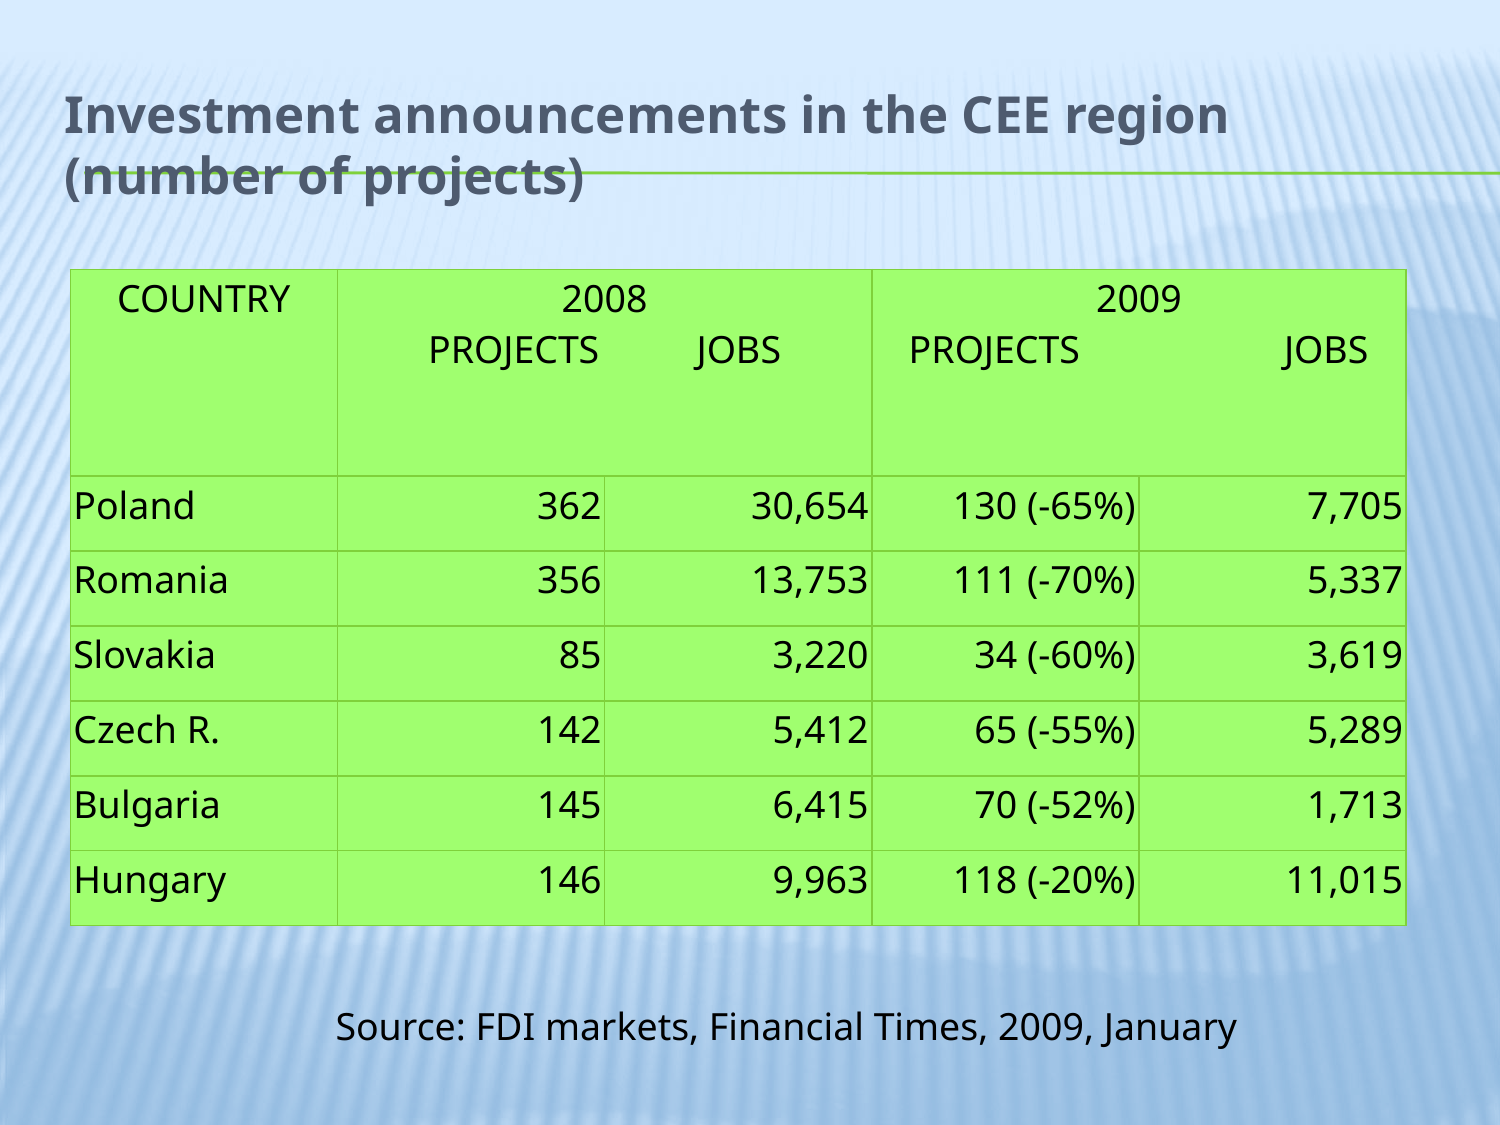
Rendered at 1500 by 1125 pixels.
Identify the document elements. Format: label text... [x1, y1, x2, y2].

table_cell 34 (-60%) [873, 627, 1138, 700]
table_cell 5,412 [605, 702, 871, 775]
table_cell 130 (-65%) [873, 477, 1138, 550]
table_cell Slovakia [71, 627, 337, 700]
table_cell 3,220 [605, 627, 871, 700]
table_cell 85 [338, 627, 604, 700]
table_cell 13,753 [605, 552, 871, 625]
text_box Source: FDI markets, Financial Times, 2009, January [320, 996, 1253, 1056]
table_cell 3,619 [1140, 627, 1405, 700]
table_cell 145 [338, 777, 604, 850]
table_cell 1,713 [1140, 777, 1405, 850]
table_cell Hungary [71, 851, 337, 925]
table_cell 7,705 [1140, 477, 1405, 550]
table_cell 362 [338, 477, 604, 550]
table_cell Poland [71, 477, 337, 550]
title Investment announcements in the CEE region (number of projects) [50, 75, 1475, 213]
table_cell 65 (-55%) [873, 702, 1138, 775]
table_cell 11,015 [1140, 851, 1405, 925]
table_cell 30,654 [605, 477, 871, 550]
table_cell 9,963 [605, 851, 871, 925]
table_cell 5,337 [1140, 552, 1405, 625]
table_header 2008 PROJECTS JOBS [338, 270, 871, 475]
table_cell 356 [338, 552, 604, 625]
table_cell 118 (-20%) [873, 851, 1138, 925]
table_header COUNTRY [71, 270, 337, 475]
table_cell Bulgaria [71, 777, 337, 850]
table_header 2009 PROJECTS JOBS [873, 270, 1405, 475]
table_cell 146 [338, 851, 604, 925]
table_cell 142 [338, 702, 604, 775]
table_cell Czech R. [71, 702, 337, 775]
table_cell Romania [71, 552, 337, 625]
table_cell 5,289 [1140, 702, 1405, 775]
table_cell 6,415 [605, 777, 871, 850]
table_cell 70 (-52%) [873, 777, 1138, 850]
table_cell 111 (-70%) [873, 552, 1138, 625]
